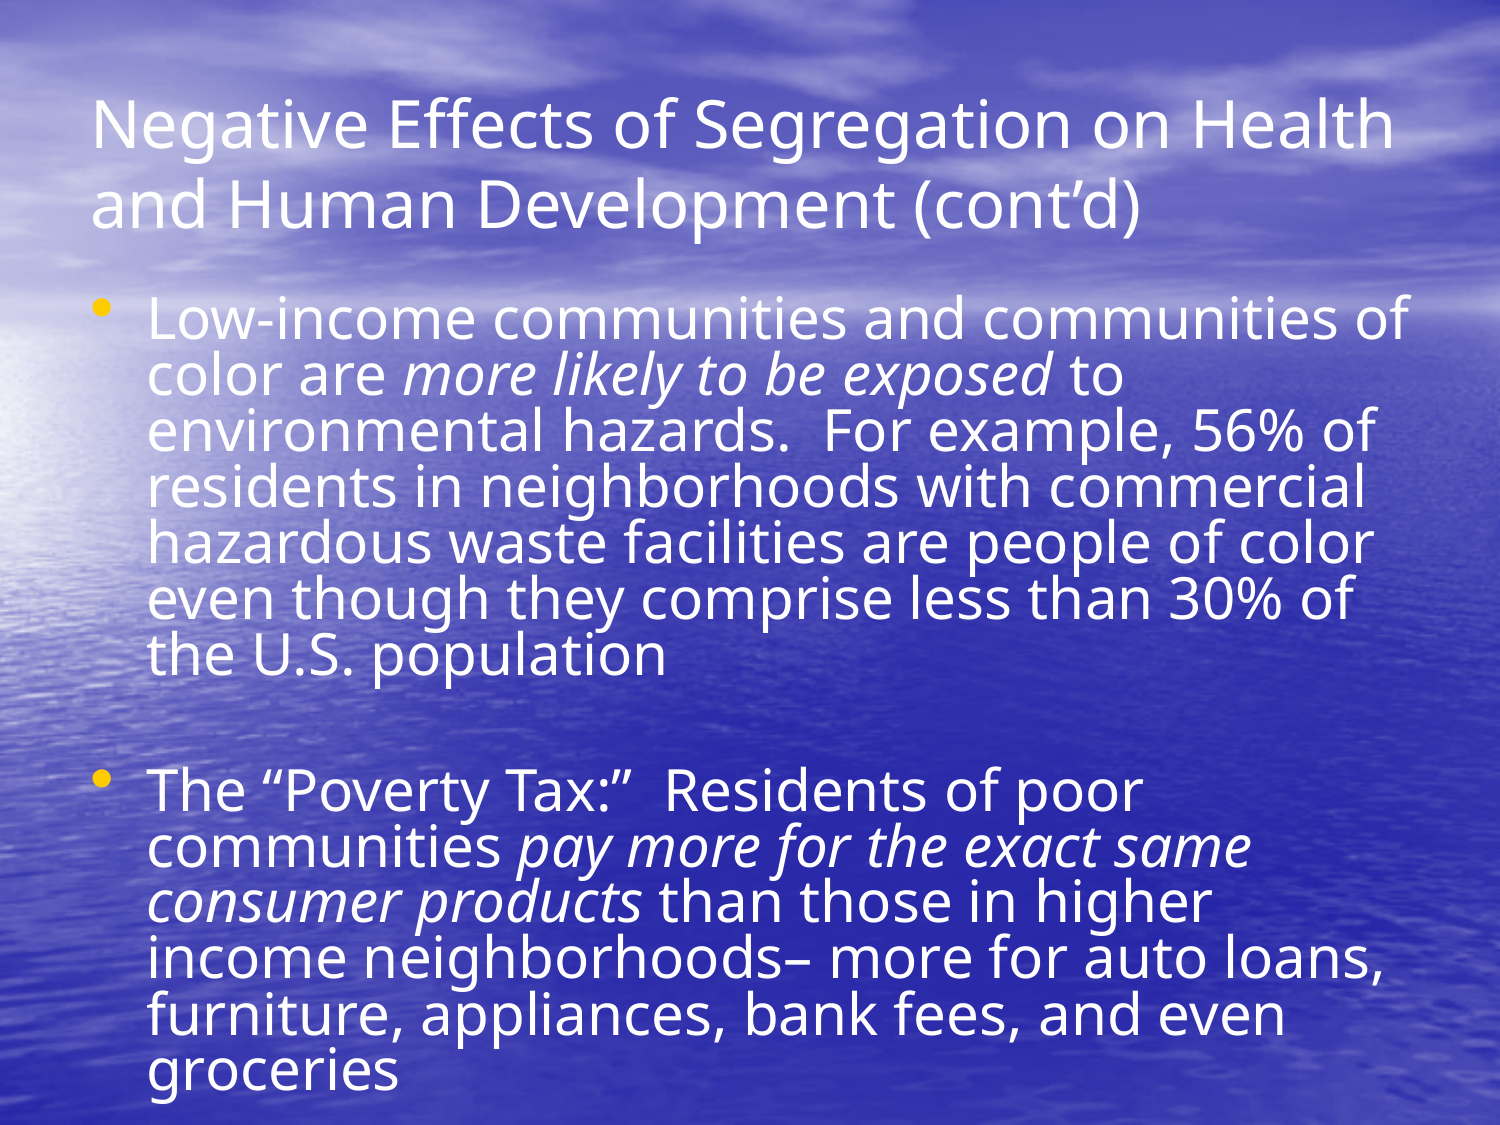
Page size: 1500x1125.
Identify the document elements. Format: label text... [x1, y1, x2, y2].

title Negative Effects of Segregation on Health and Human Development (cont’d) [74, 47, 1426, 276]
list Low-income communities and communities of color are more likely to be exposed to environmental hazards. For example, 56% of residents in neighborhoods with commercial hazardous waste facilities are people of color even though they comprise less than 30% of the U.S. population The “Poverty Tax:” Residents of poor communities pay more for the exact same consumer products than those in higher income neighborhoods­– more for auto loans, furniture, appliances, bank fees, and even groceries [74, 287, 1426, 1063]
